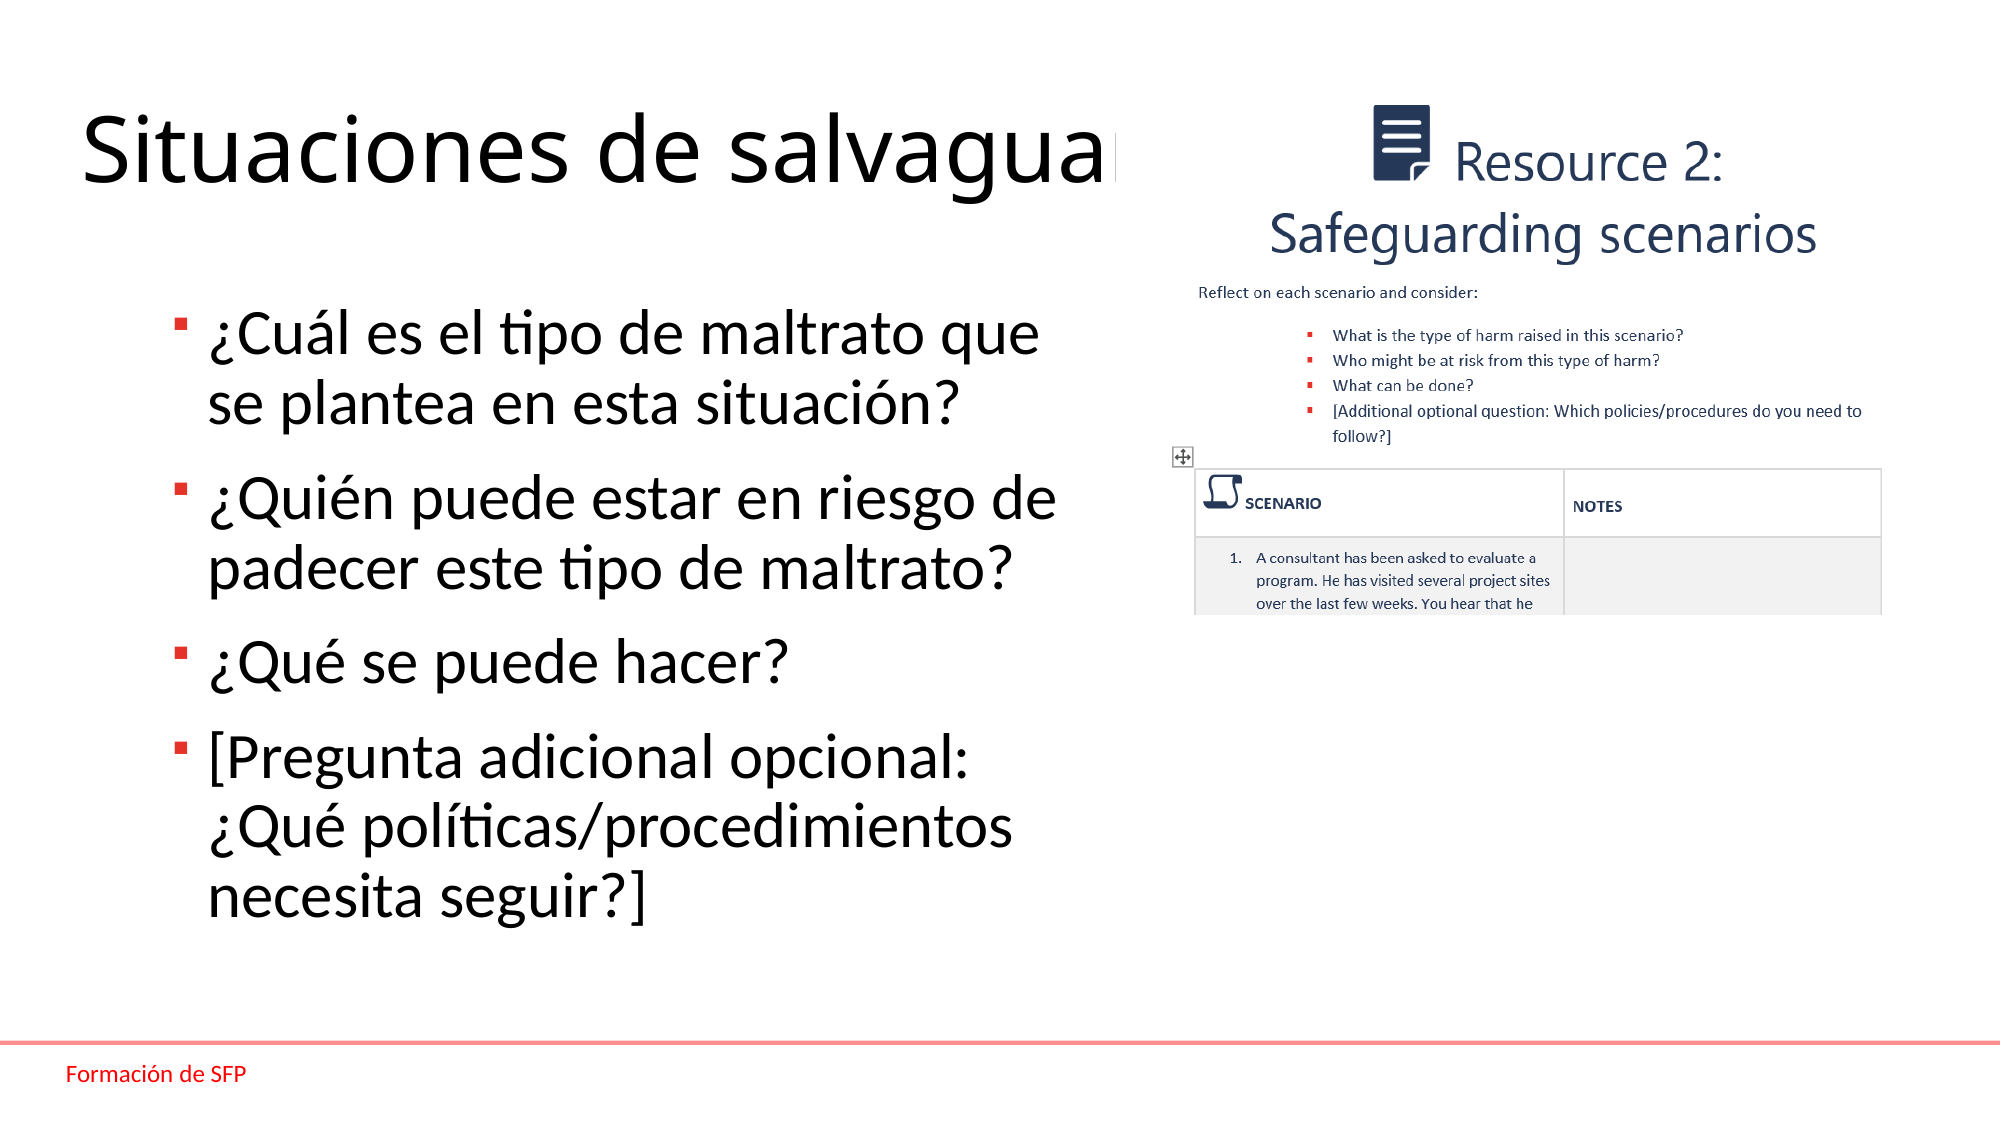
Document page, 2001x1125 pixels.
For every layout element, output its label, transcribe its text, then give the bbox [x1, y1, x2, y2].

picture [1116, 82, 1964, 615]
footer Formación de SFP [0, 1045, 494, 1103]
title Situaciones de salvaguardia [66, 44, 1792, 262]
list ¿Cuál es el tipo de maltrato que se plantea en esta situación? ¿Quién puede estar en riesgo de padecer este tipo de maltrato? ¿Qué se puede hacer? [Pregunta adicional opcional: ¿Qué políticas/procedimientos necesita seguir?] [156, 194, 1086, 1040]
